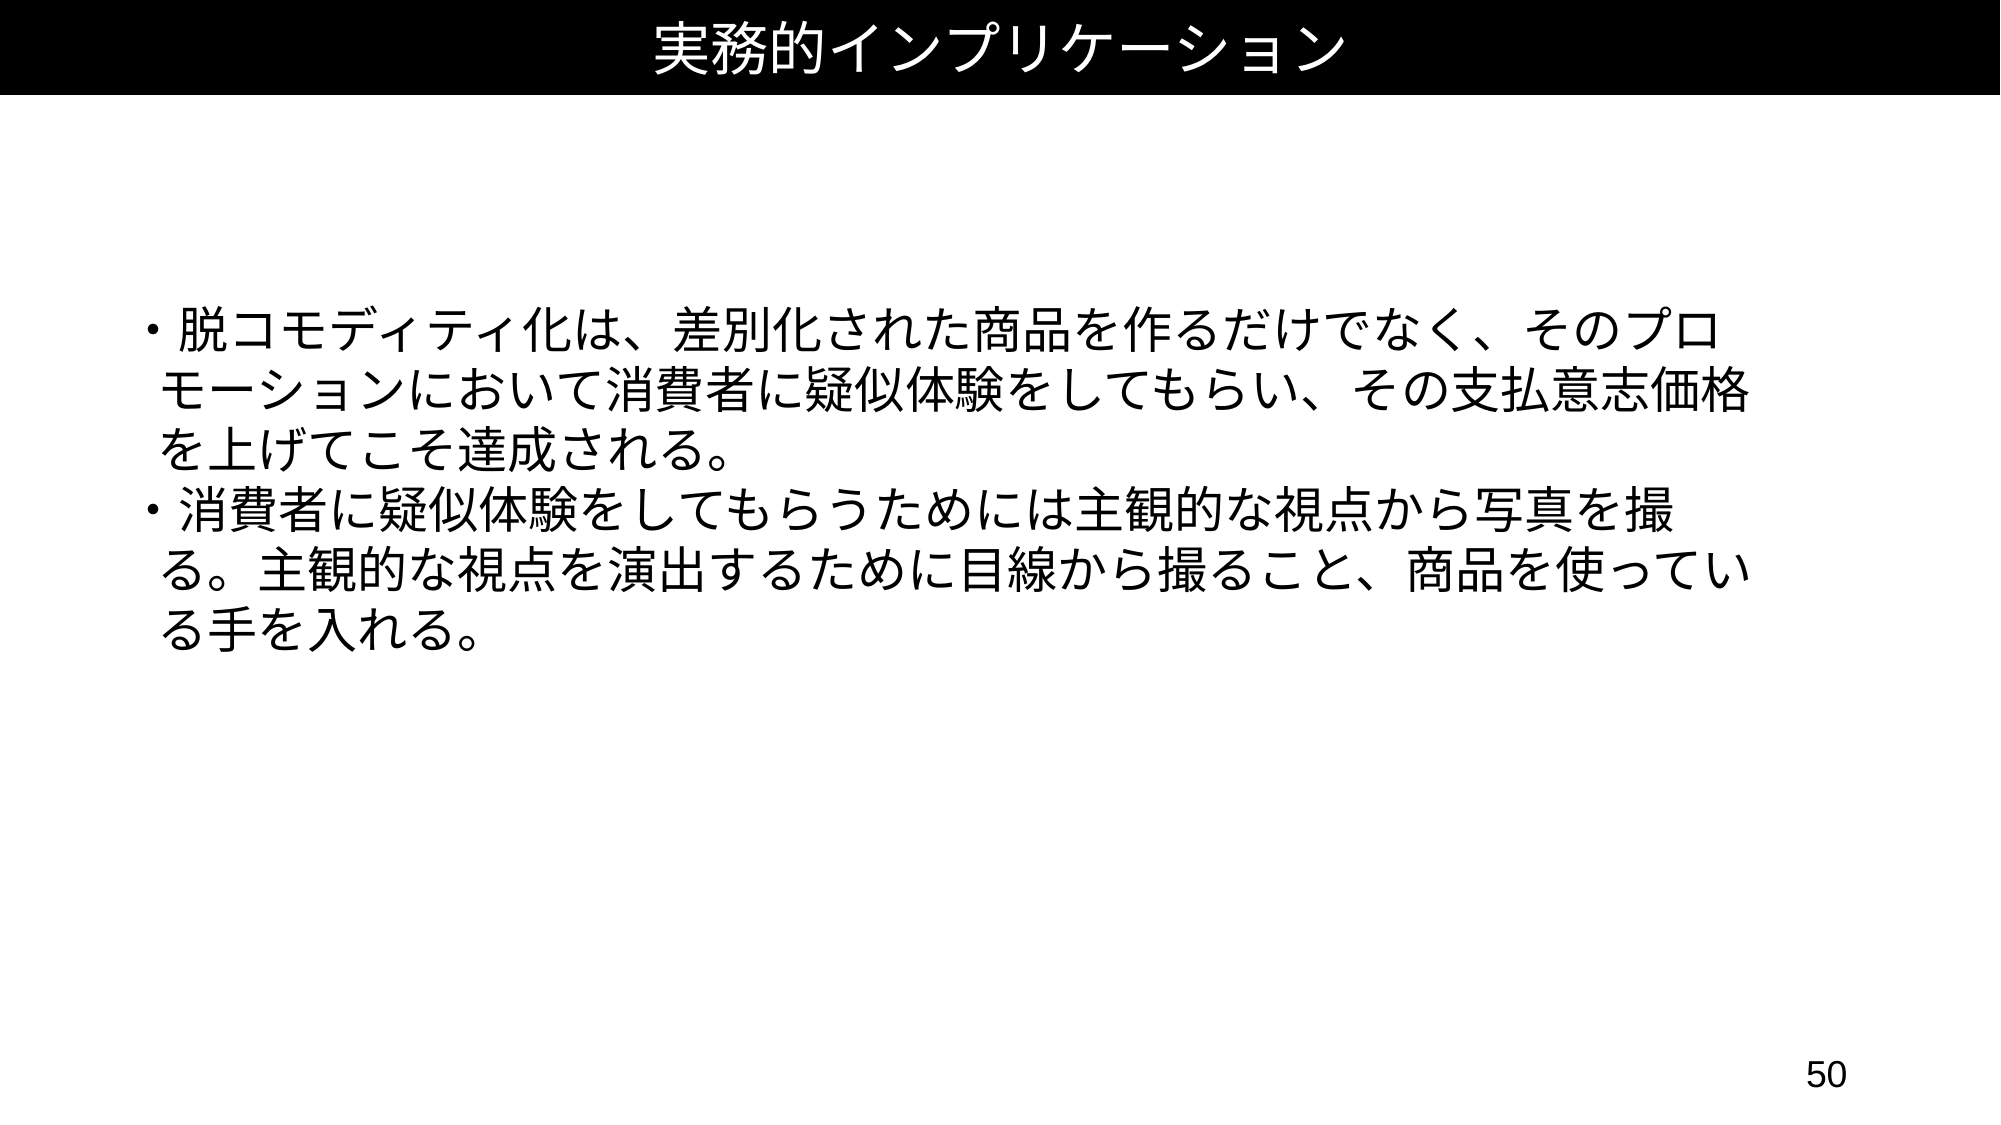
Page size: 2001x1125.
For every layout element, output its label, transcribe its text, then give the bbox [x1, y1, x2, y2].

text_box ・脱コモディティ化は、差別化された商品を作るだけでなく、そのプロモーションにおいて消費者に疑似体験をしてもらい、その支払意志価格を上げてこそ達成される。 ・消費者に疑似体験をしてもらうためには主観的な視点から写真を撮る。主観的な視点を演出するために目線から撮ること、商品を使っている手を入れる。 [114, 290, 1785, 666]
slide_number 50 [1412, 1042, 1863, 1103]
text_box 実務的インプリケーション [0, 0, 2000, 95]
